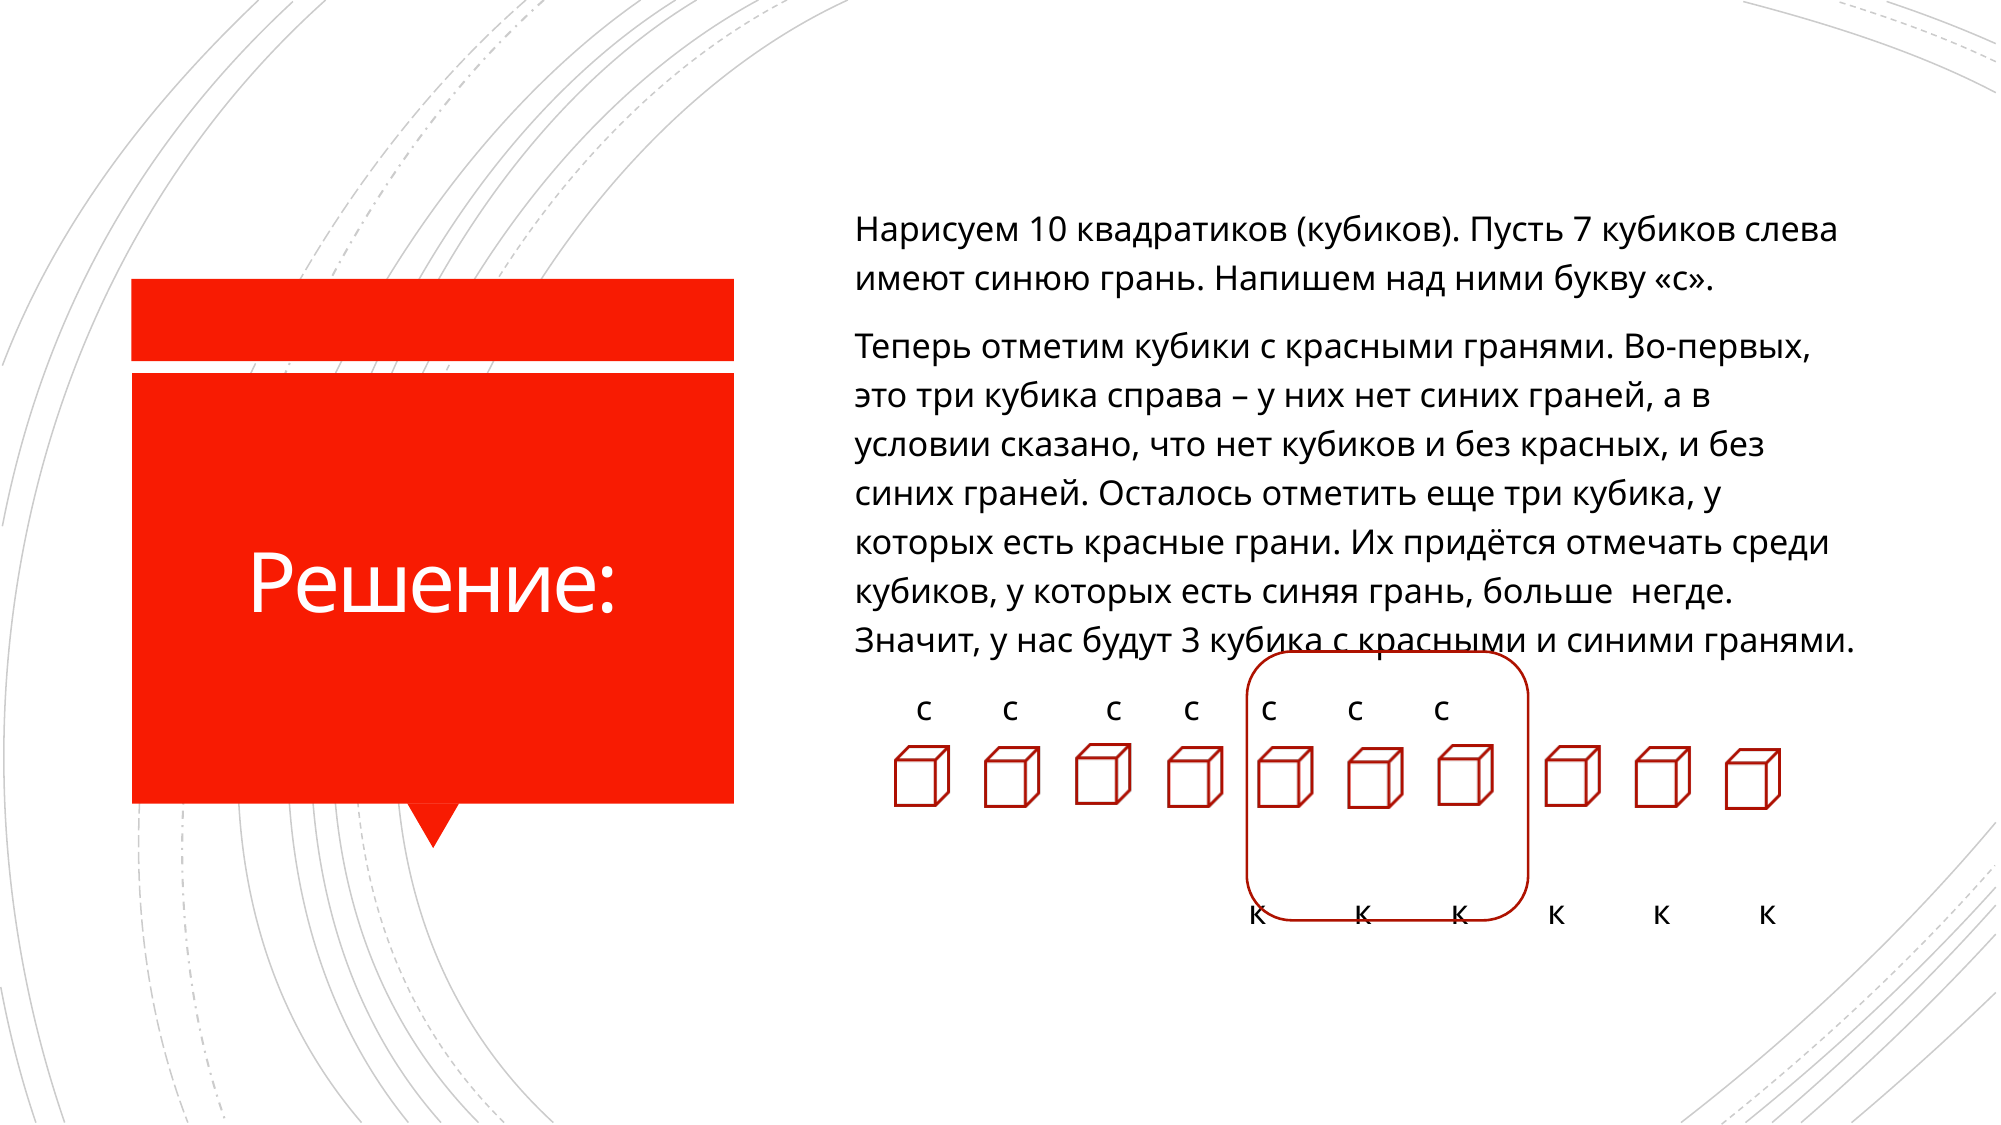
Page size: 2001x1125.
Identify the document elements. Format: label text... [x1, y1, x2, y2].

title Решение: [145, 385, 720, 789]
picture [894, 743, 1781, 810]
text_box [1245, 650, 1530, 743]
list Нарисуем 10 квадратиков (кубиков). Пусть 7 кубиков слева имеют синюю грань. Напишем над ними букву «с». Теперь отметим кубики с красными гранями. Во-первых, это три кубика справа – у них нет синих граней, а в условии сказано, что нет кубиков и без красных, и без синих граней. Осталось отметить еще три кубика, у которых есть красные грани. Их придётся отмечать среди кубиков, у которых есть синяя грань, больше негде. Значит, у нас будут 3 кубика с красными и синими гранями. с с с с с с с к к к к к к [839, 131, 1871, 993]
text_box [1245, 810, 1530, 922]
